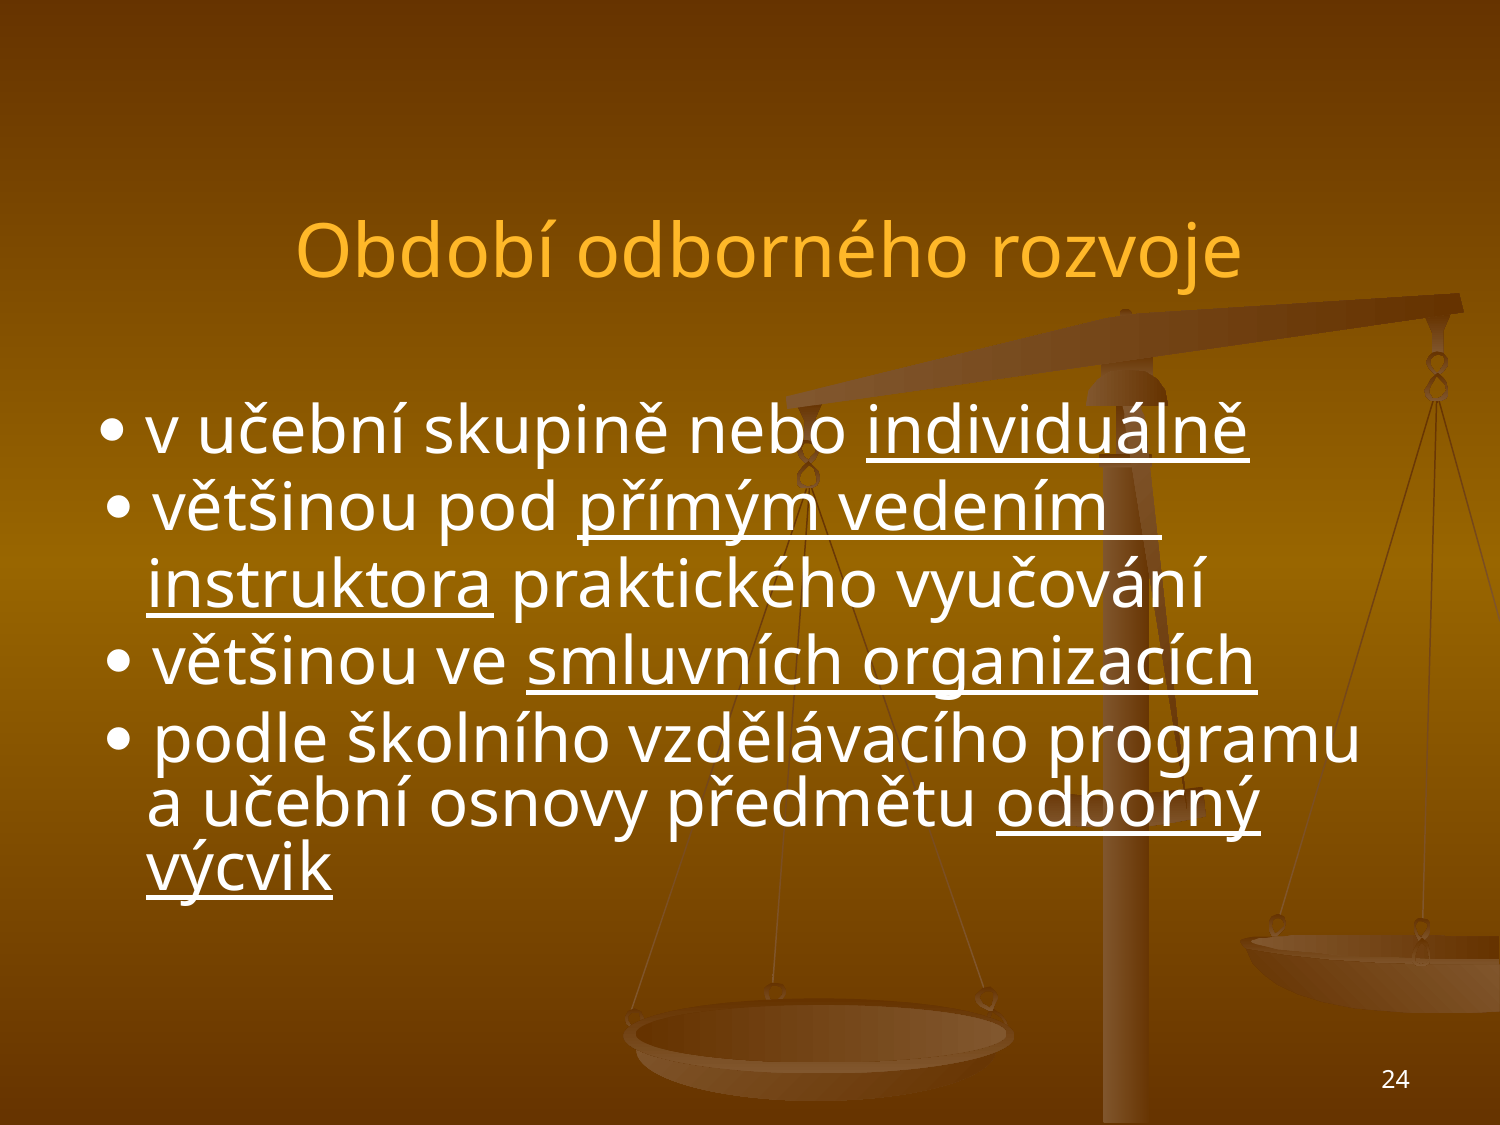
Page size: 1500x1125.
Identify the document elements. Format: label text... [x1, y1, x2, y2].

slide_number 24 [1074, 1029, 1426, 1106]
list Období odborného rozvoje  v učební skupině nebo individuálně  většinou pod přímým vedením instruktora praktického vyučování  většinou ve smluvních organizacích  podle školního vzdělávacího programu a učební osnovy předmětu odborný výcvik [74, 212, 1426, 956]
